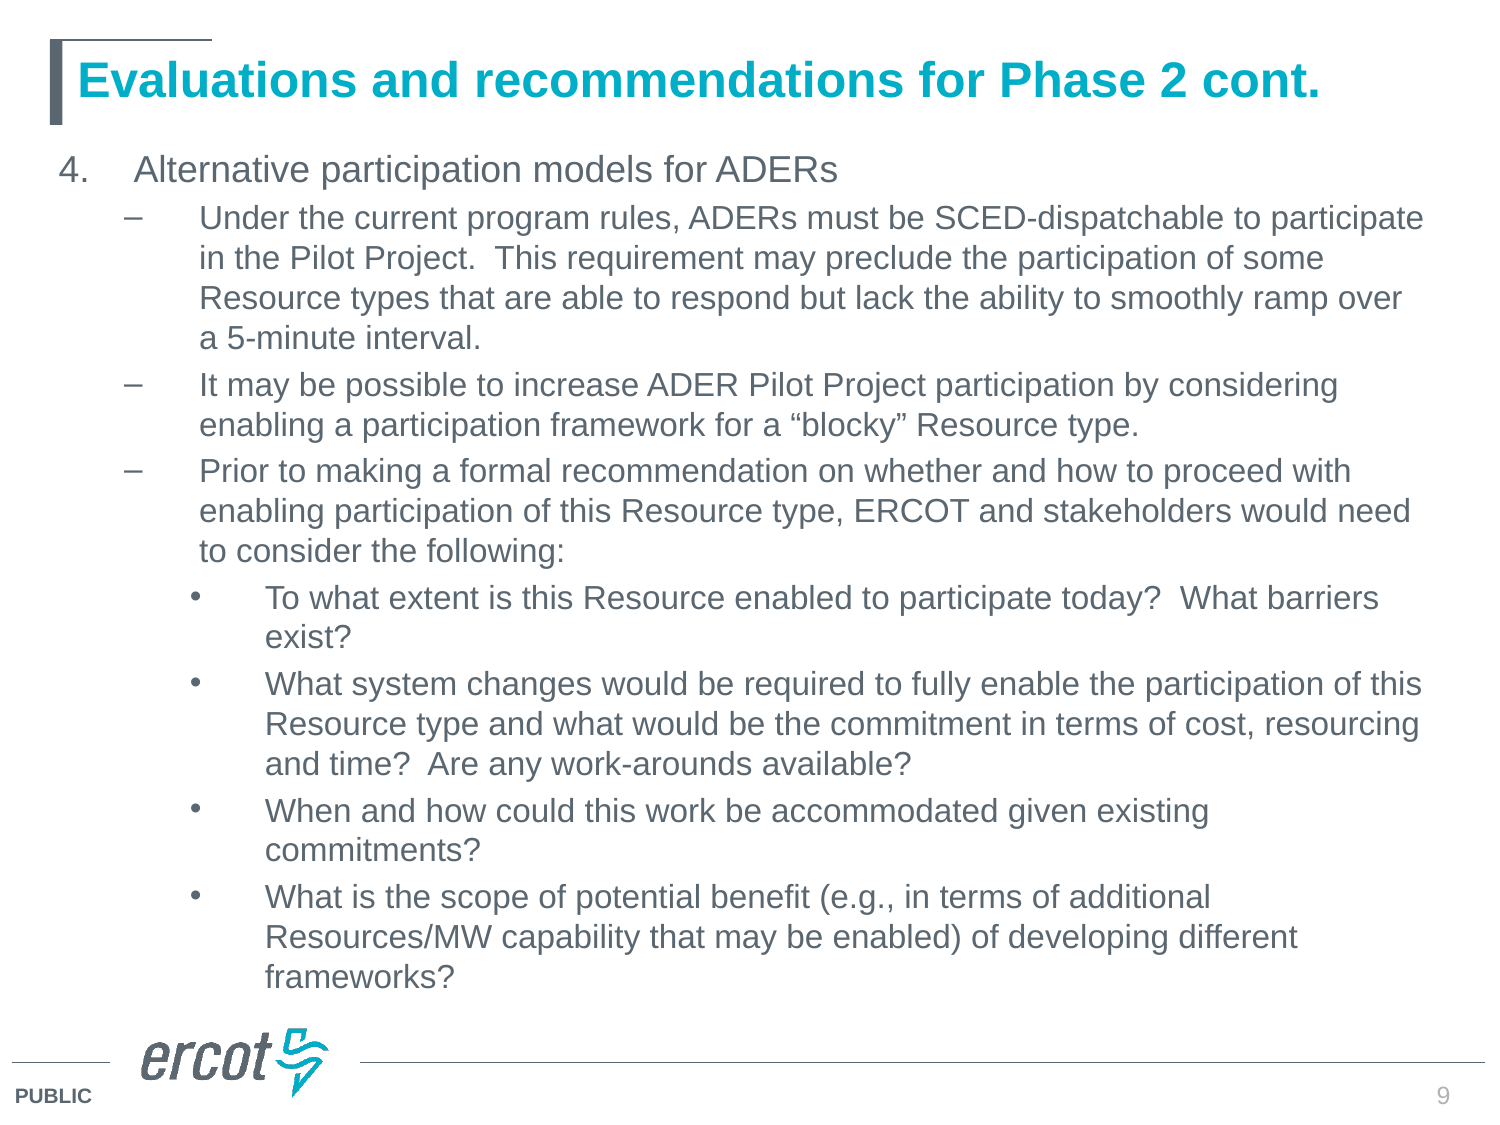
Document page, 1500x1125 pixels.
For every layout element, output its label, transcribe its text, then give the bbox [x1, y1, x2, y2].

text_box Alternative participation models for ADERs Under the current program rules, ADERs must be SCED-dispatchable to participate in the Pilot Project. This requirement may preclude the participation of some Resource types that are able to respond but lack the ability to smoothly ramp over a 5-minute interval. It may be possible to increase ADER Pilot Project participation by considering enabling a participation framework for a “blocky” Resource type. Prior to making a formal recommendation on whether and how to proceed with enabling participation of this Resource type, ERCOT and stakeholders would need to consider the following: To what extent is this Resource enabled to participate today? What barriers exist? What system changes would be required to fully enable the participation of this Resource type and what would be the commitment in terms of cost, resourcing and time? Are any work-arounds available? When and how could this work be accommodated given existing commitments? What is the scope of potential benefit (e.g., in terms of additional Resources/MW capability that may be enabled) of developing different frameworks? [43, 137, 1444, 963]
slide_number 9 [1400, 1076, 1488, 1113]
title Evaluations and recommendations for Phase 2 cont. [62, 39, 1450, 125]
picture [137, 1024, 332, 1100]
